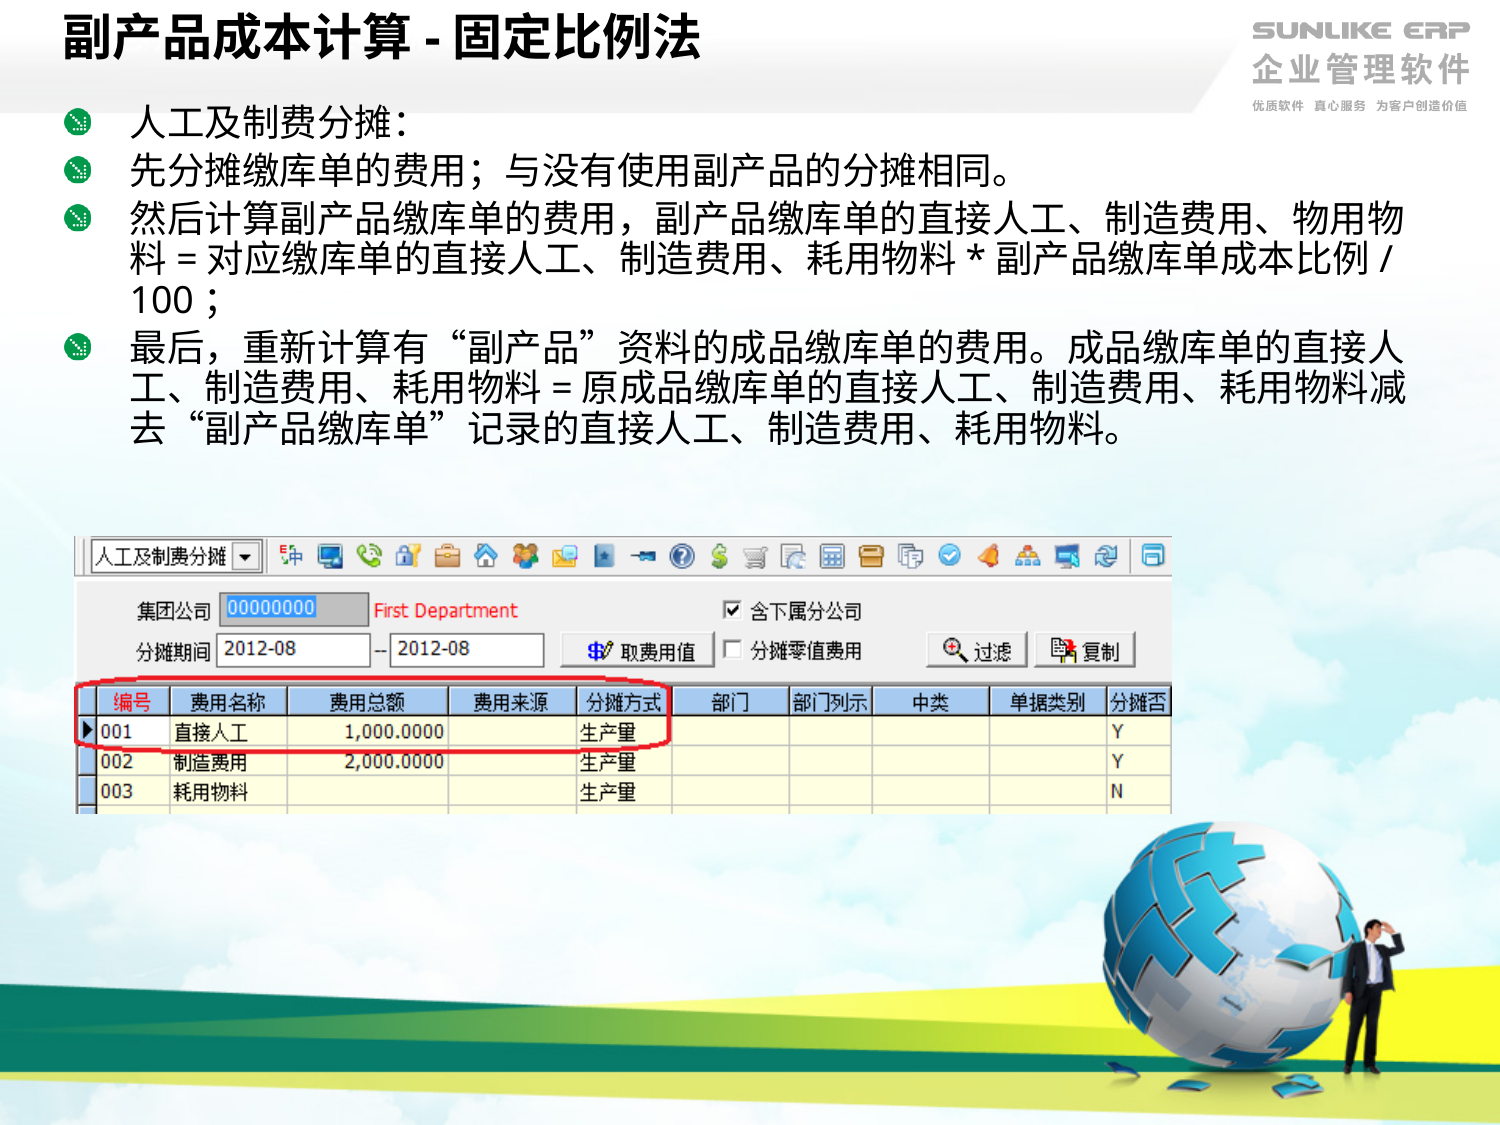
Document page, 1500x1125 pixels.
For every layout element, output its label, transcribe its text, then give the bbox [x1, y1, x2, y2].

title 副产品成本计算-固定比例法 [62, 12, 855, 68]
list 人工及制费分摊： 先分摊缴库单的费用；与没有使用副产品的分摊相同。 然后计算副产品缴库单的费用，副产品缴库单的直接人工、制造费用、物用物料=对应缴库单的直接人工、制造费用、耗用物料*副产品缴库单成本比例/100； 最后，重新计算有“副产品”资料的成品缴库单的费用。成品缴库单的直接人工、制造费用、耗用物料=原成品缴库单的直接人工、制造费用、耗用物料减去“副产品缴库单”记录的直接人工、制造费用、耗用物料。 [64, 103, 1440, 1011]
picture [0, 0, 1500, 1125]
